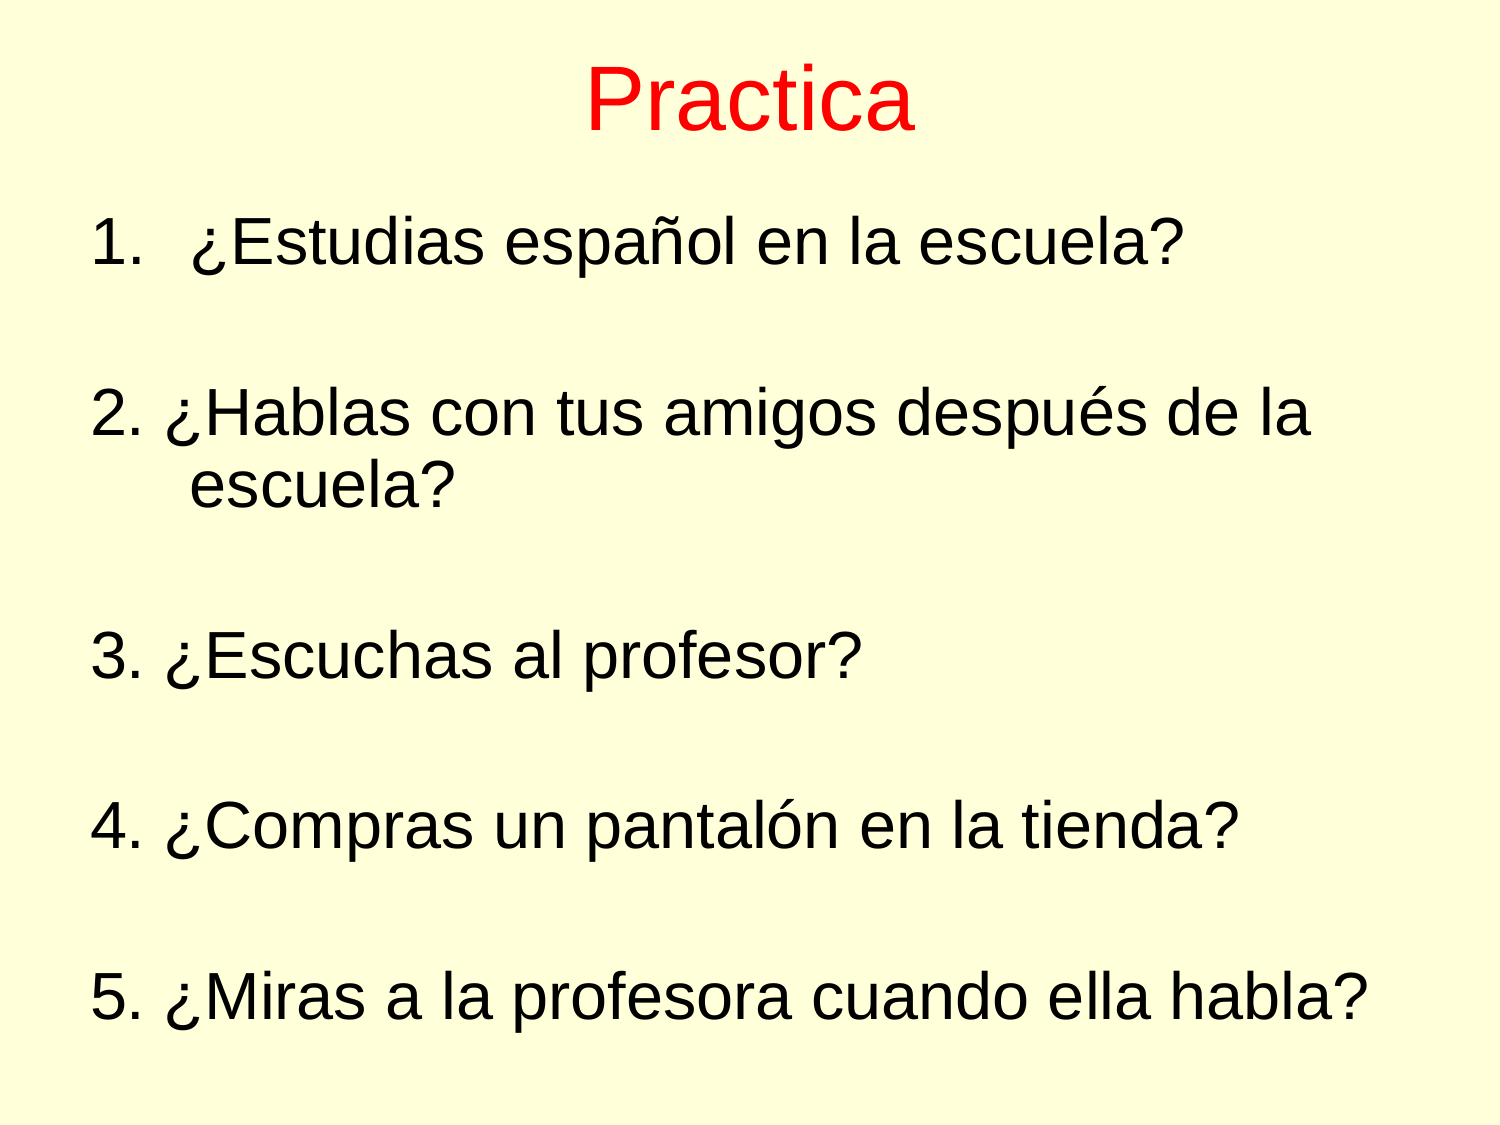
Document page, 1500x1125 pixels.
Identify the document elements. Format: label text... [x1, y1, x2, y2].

title Practica [75, 0, 1425, 188]
list ¿Estudias español en la escuela? 2. ¿Hablas con tus amigos después de la escuela? 3. ¿Escuchas al profesor? 4. ¿Compras un pantalón en la tienda? 5. ¿Miras a la profesora cuando ella habla? [75, 200, 1425, 1063]
